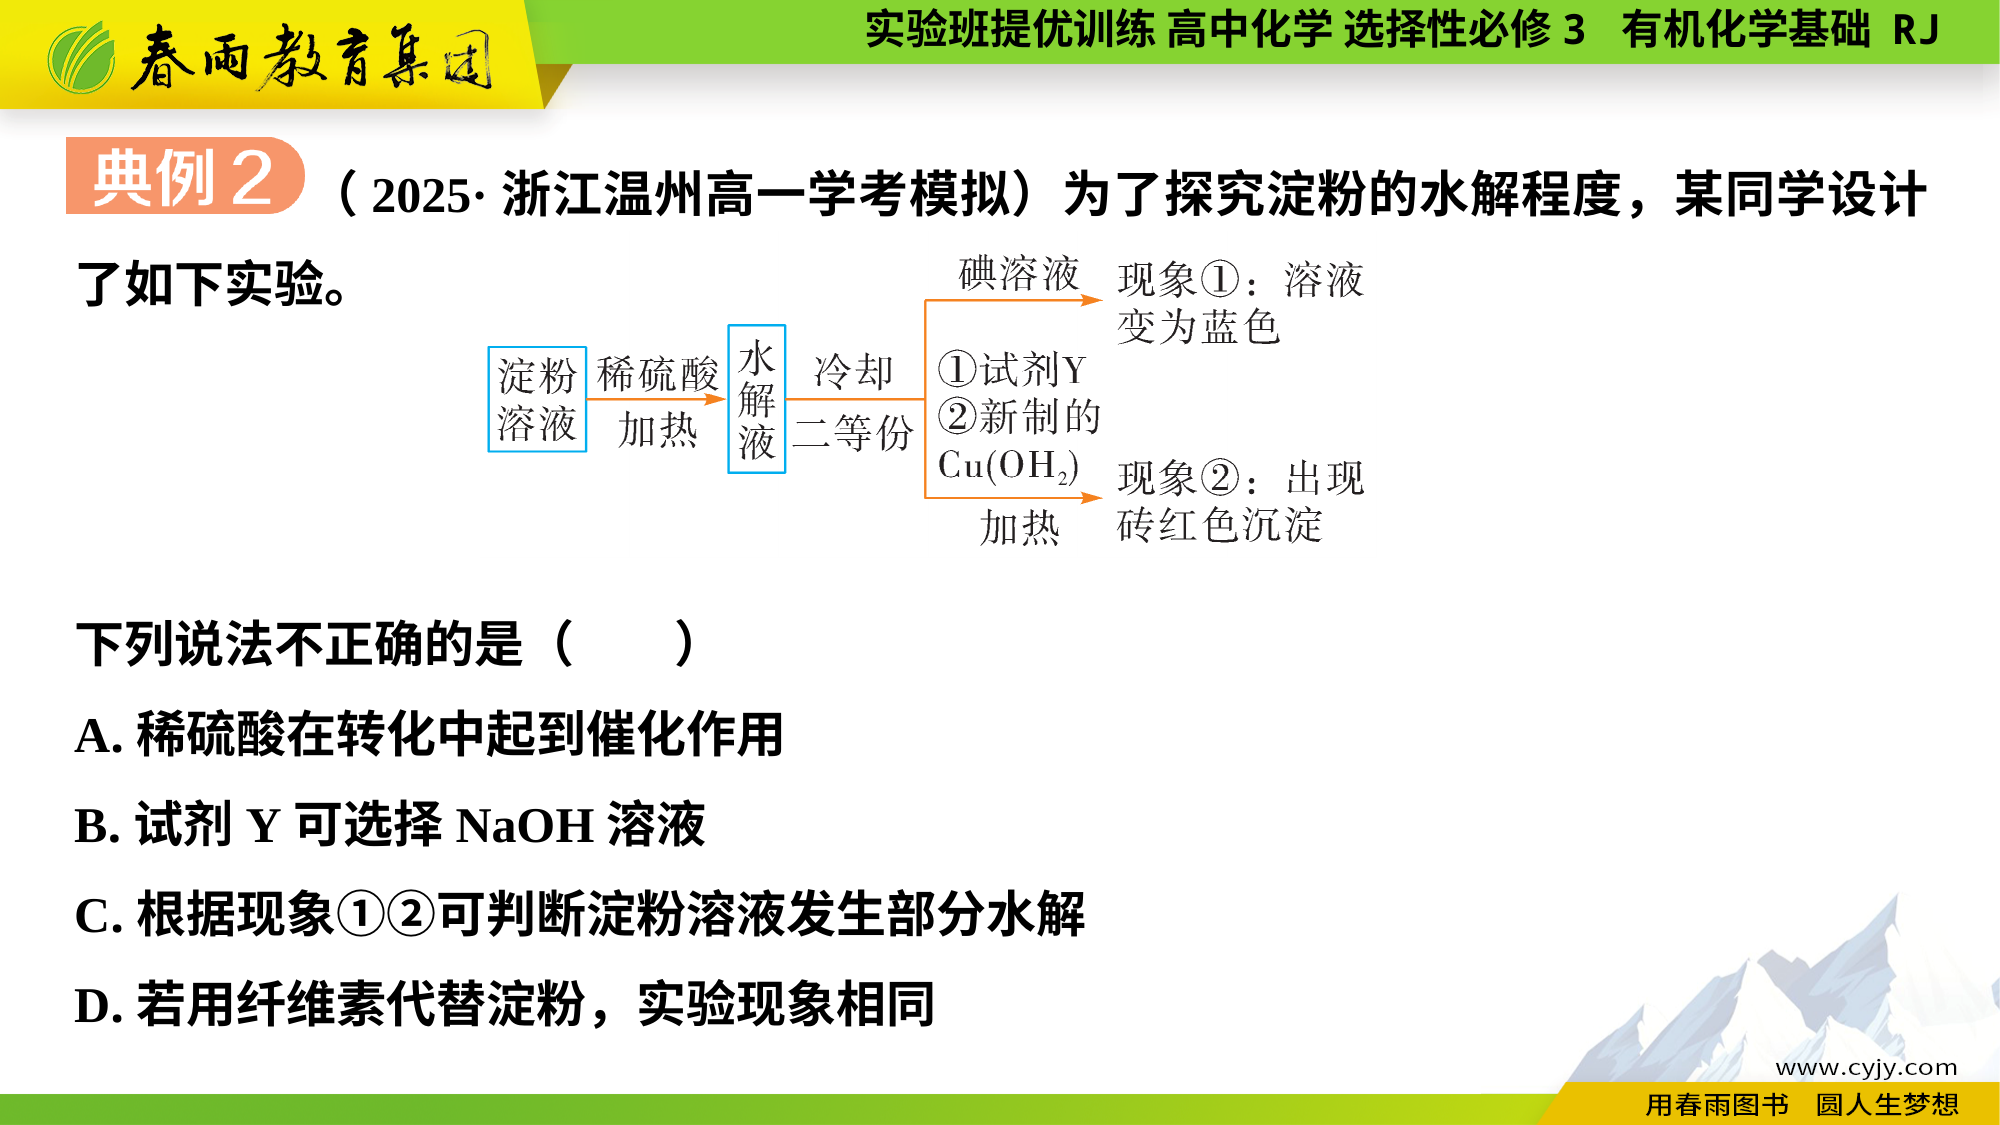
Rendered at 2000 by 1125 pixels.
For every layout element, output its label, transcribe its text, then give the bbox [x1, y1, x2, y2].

list （2025·浙江温州高一学考模拟）为了探究淀粉的水解程度，某同学设计了如下实验。 下列说法不正确的是（ ） A.稀硫酸在转化中起到催化作用 B.试剂Y可选择NaOH溶液 C.根据现象①②可判断淀粉溶液发生部分水解 D.若用纤维素代替淀粉，实验现象相同 [59, 125, 1944, 1050]
picture [0, 0, 2000, 1125]
